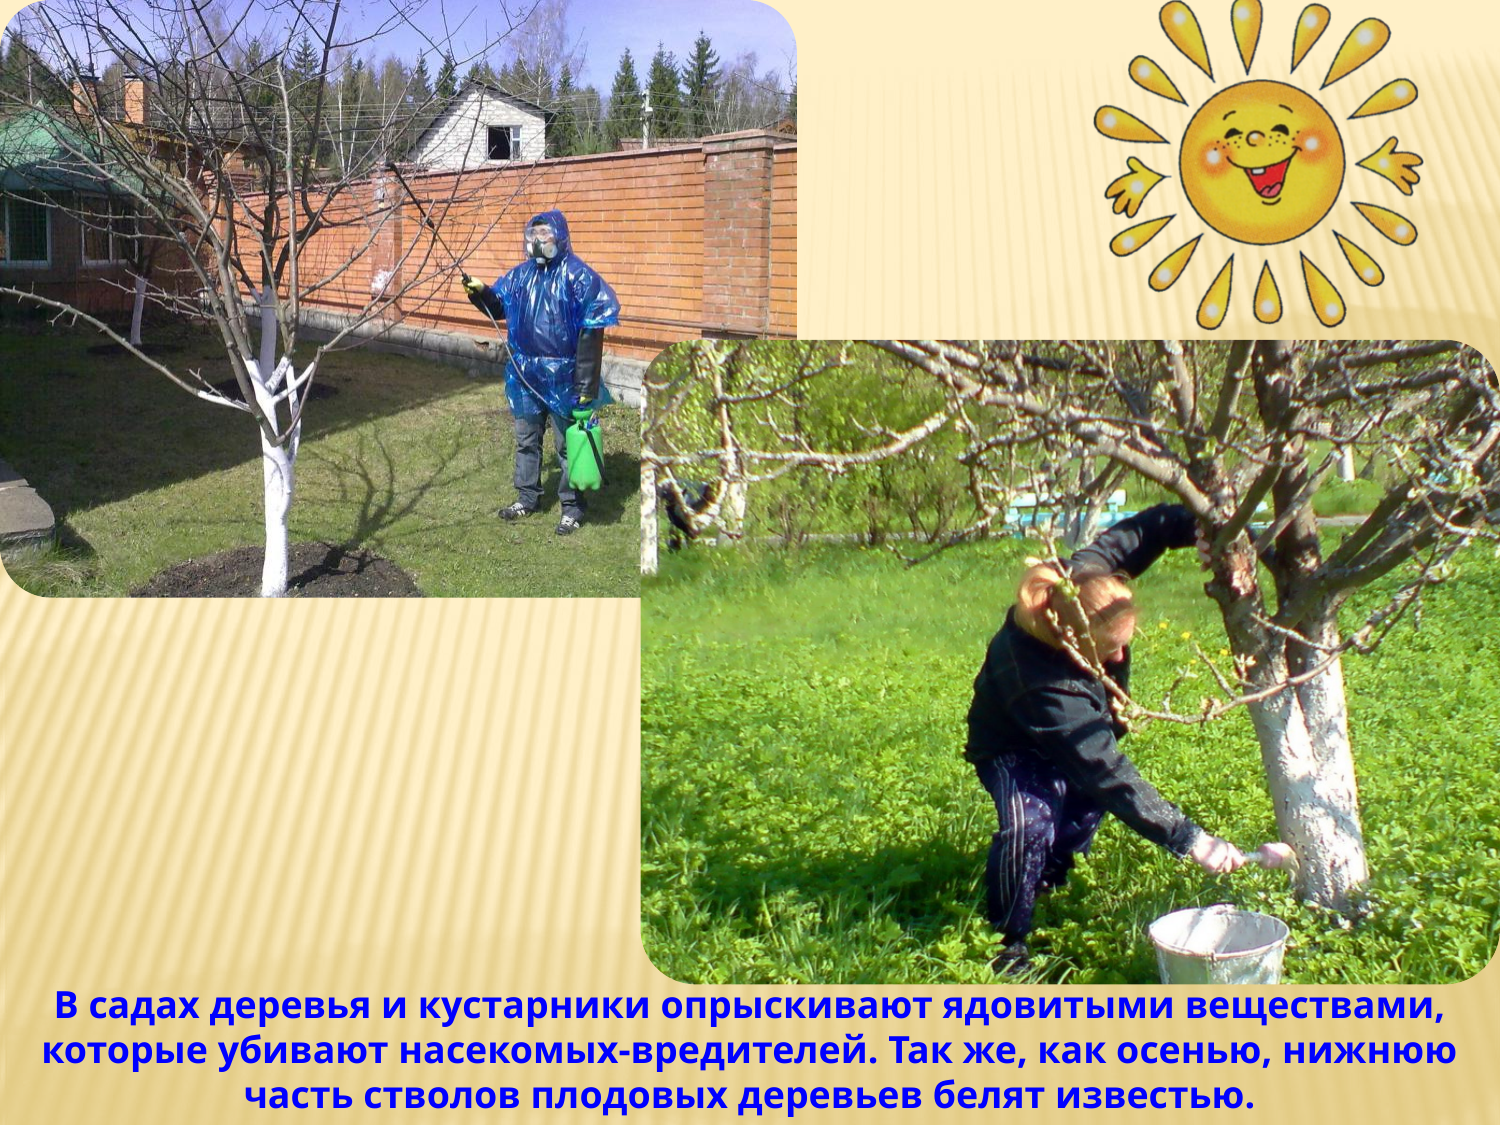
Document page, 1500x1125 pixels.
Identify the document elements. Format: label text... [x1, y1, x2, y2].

picture [0, 0, 1500, 985]
text_box В садах деревья и кустарники опрыскивают ядовитыми веществами, которые убивают насекомых-вредителей. Так же, как осенью, нижнюю часть стволов плодовых деревьев белят известью. [0, 973, 1500, 1124]
